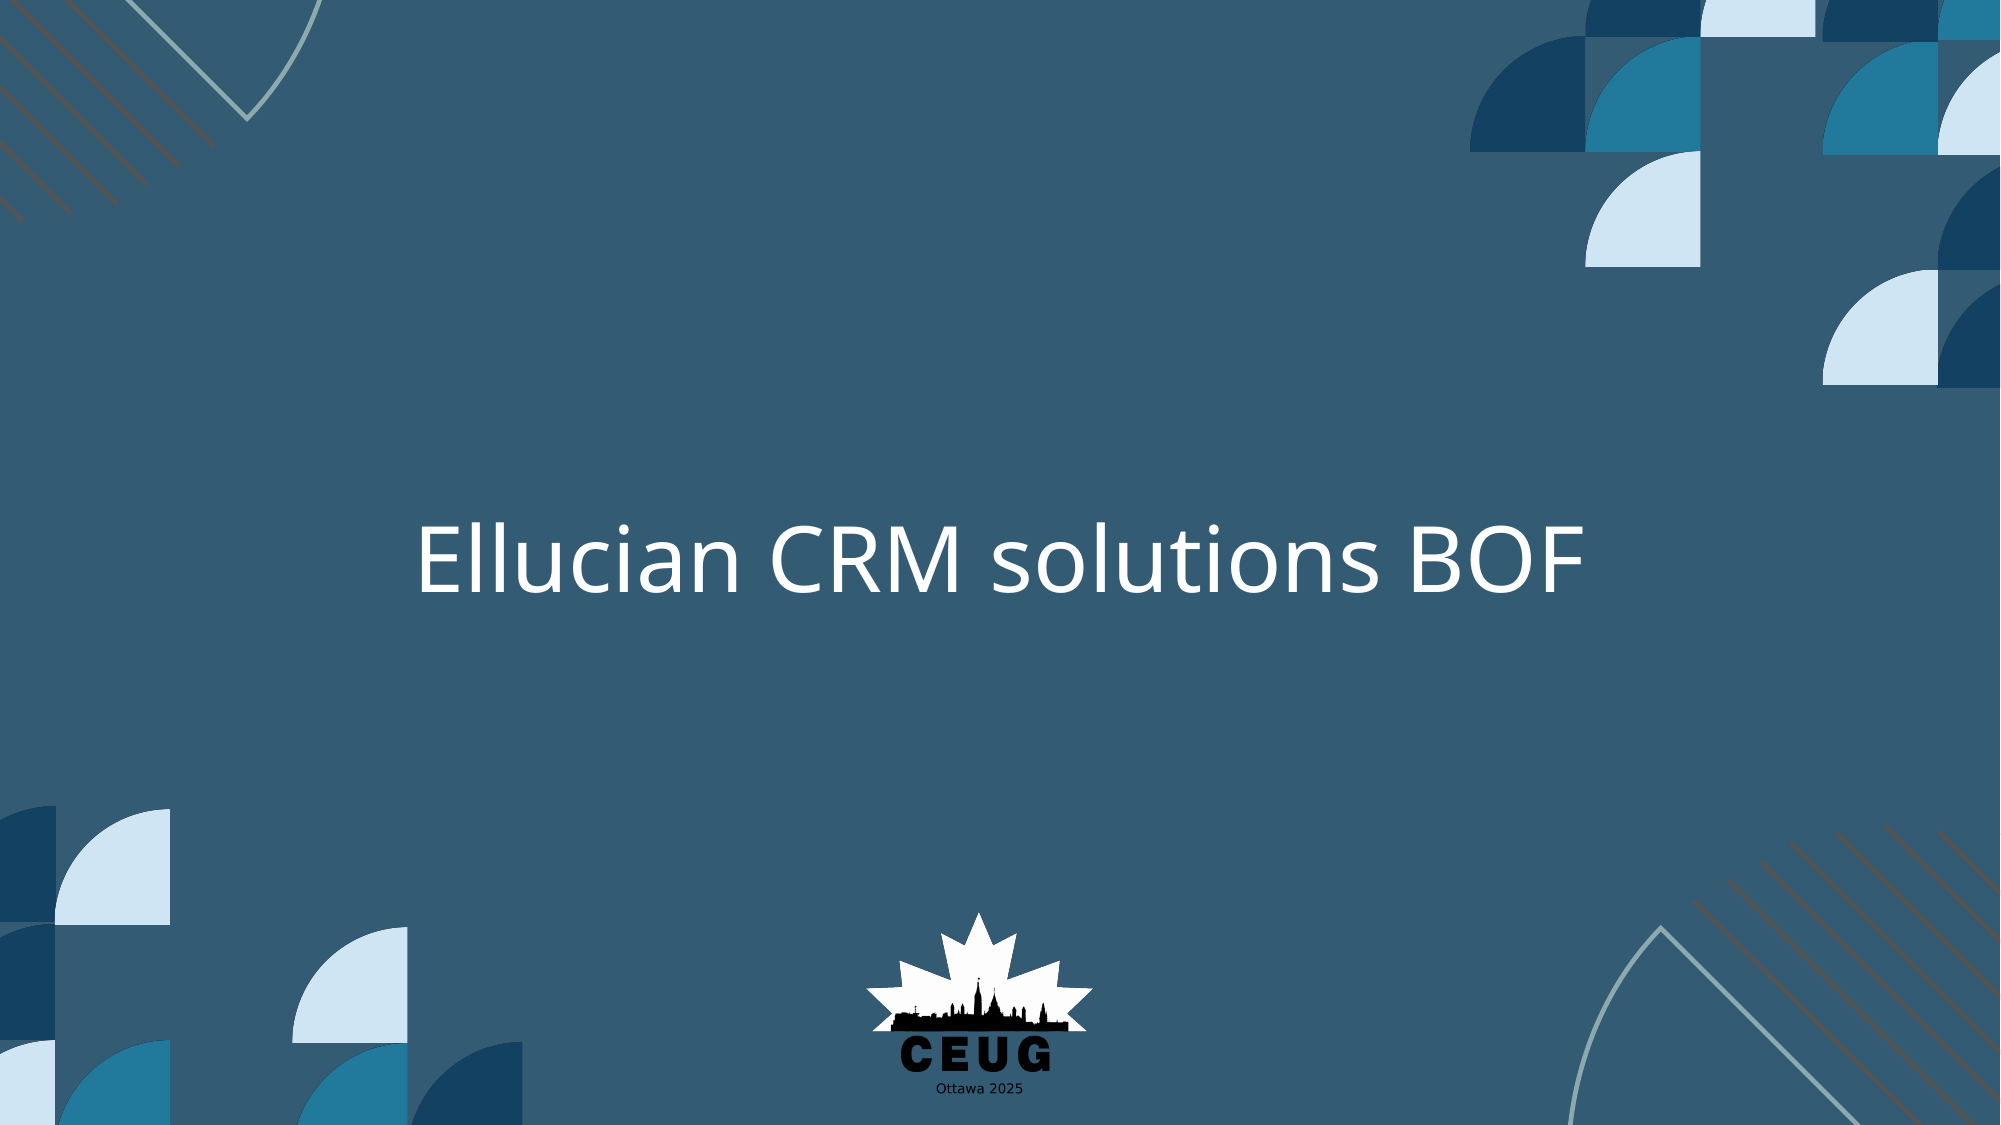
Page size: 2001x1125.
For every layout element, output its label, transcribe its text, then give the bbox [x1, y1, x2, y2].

picture [292, 927, 523, 1125]
picture [1470, 0, 1816, 267]
picture [866, 912, 1093, 1100]
title Ellucian CRM solutions BOF [137, 453, 1863, 672]
picture [0, 806, 170, 1125]
picture [1822, 0, 2001, 388]
